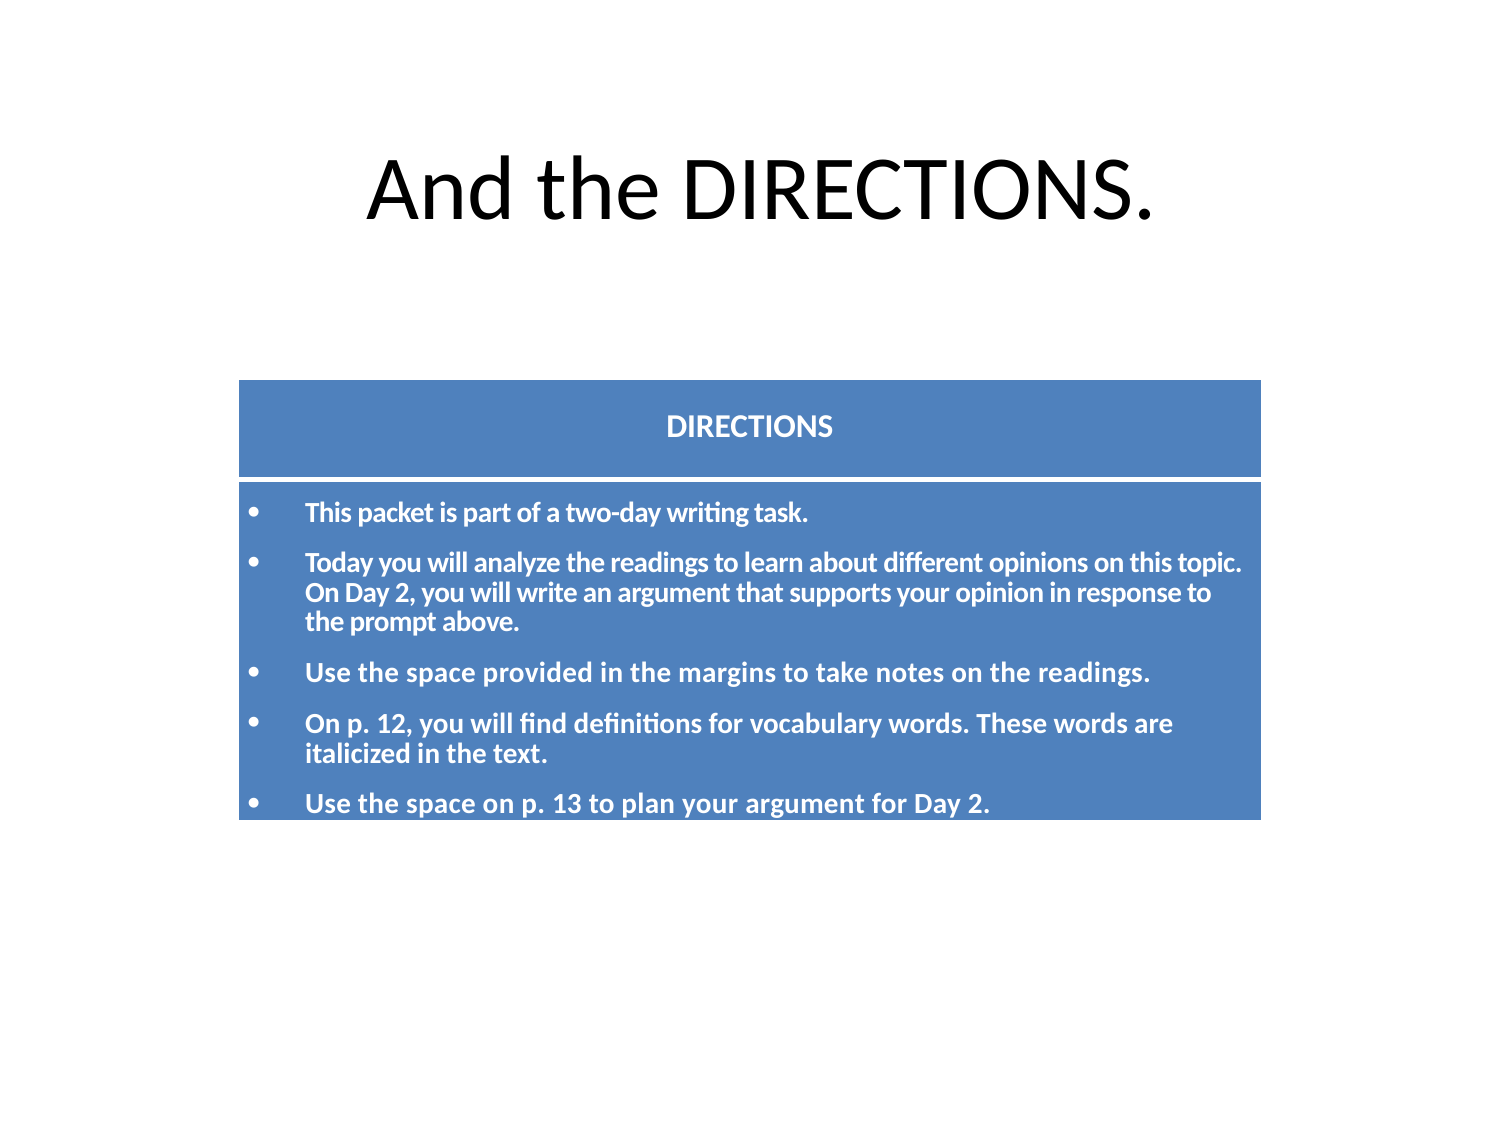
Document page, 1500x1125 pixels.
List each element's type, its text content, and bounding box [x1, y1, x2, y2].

table_header DIRECTIONS [239, 380, 1261, 477]
title And the DIRECTIONS. [125, 62, 1400, 304]
table_cell This packet is part of a two-day writing task. Today you will analyze the readings to learn about different opinions on this topic. On Day 2, you will write an argument that supports your opinion in response to the prompt above. Use the space provided in the margins to take notes on the readings. On p. 12, you will find definitions for vocabulary words. These words are italicized in the text. Use the space on p. 13 to plan your argument for Day 2. [239, 482, 1261, 820]
